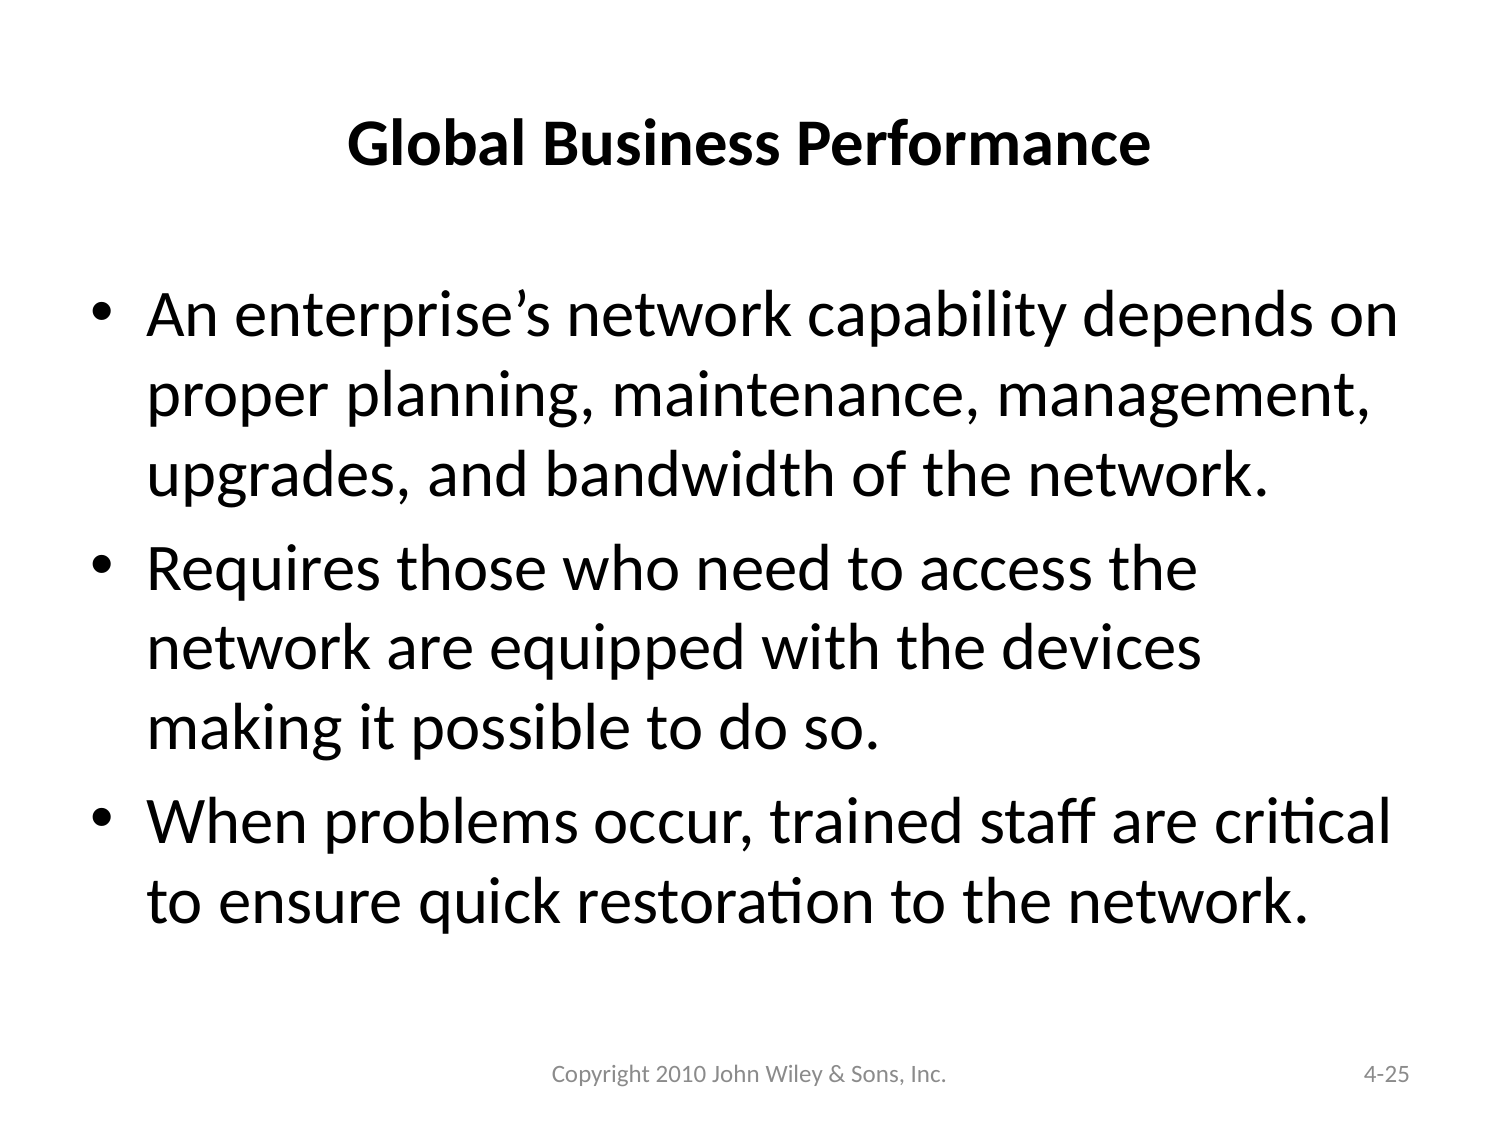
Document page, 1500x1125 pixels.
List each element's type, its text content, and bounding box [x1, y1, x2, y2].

list An enterprise’s network capability depends on proper planning, maintenance, management, upgrades, and bandwidth of the network. Requires those who need to access the network are equipped with the devices making it possible to do so. When problems occur, trained staff are critical to ensure quick restoration to the network. [75, 262, 1425, 1005]
slide_number 4-25 [1074, 1042, 1425, 1103]
footer Copyright 2010 John Wiley & Sons, Inc. [512, 1042, 988, 1103]
title Global Business Performance [75, 45, 1425, 233]
